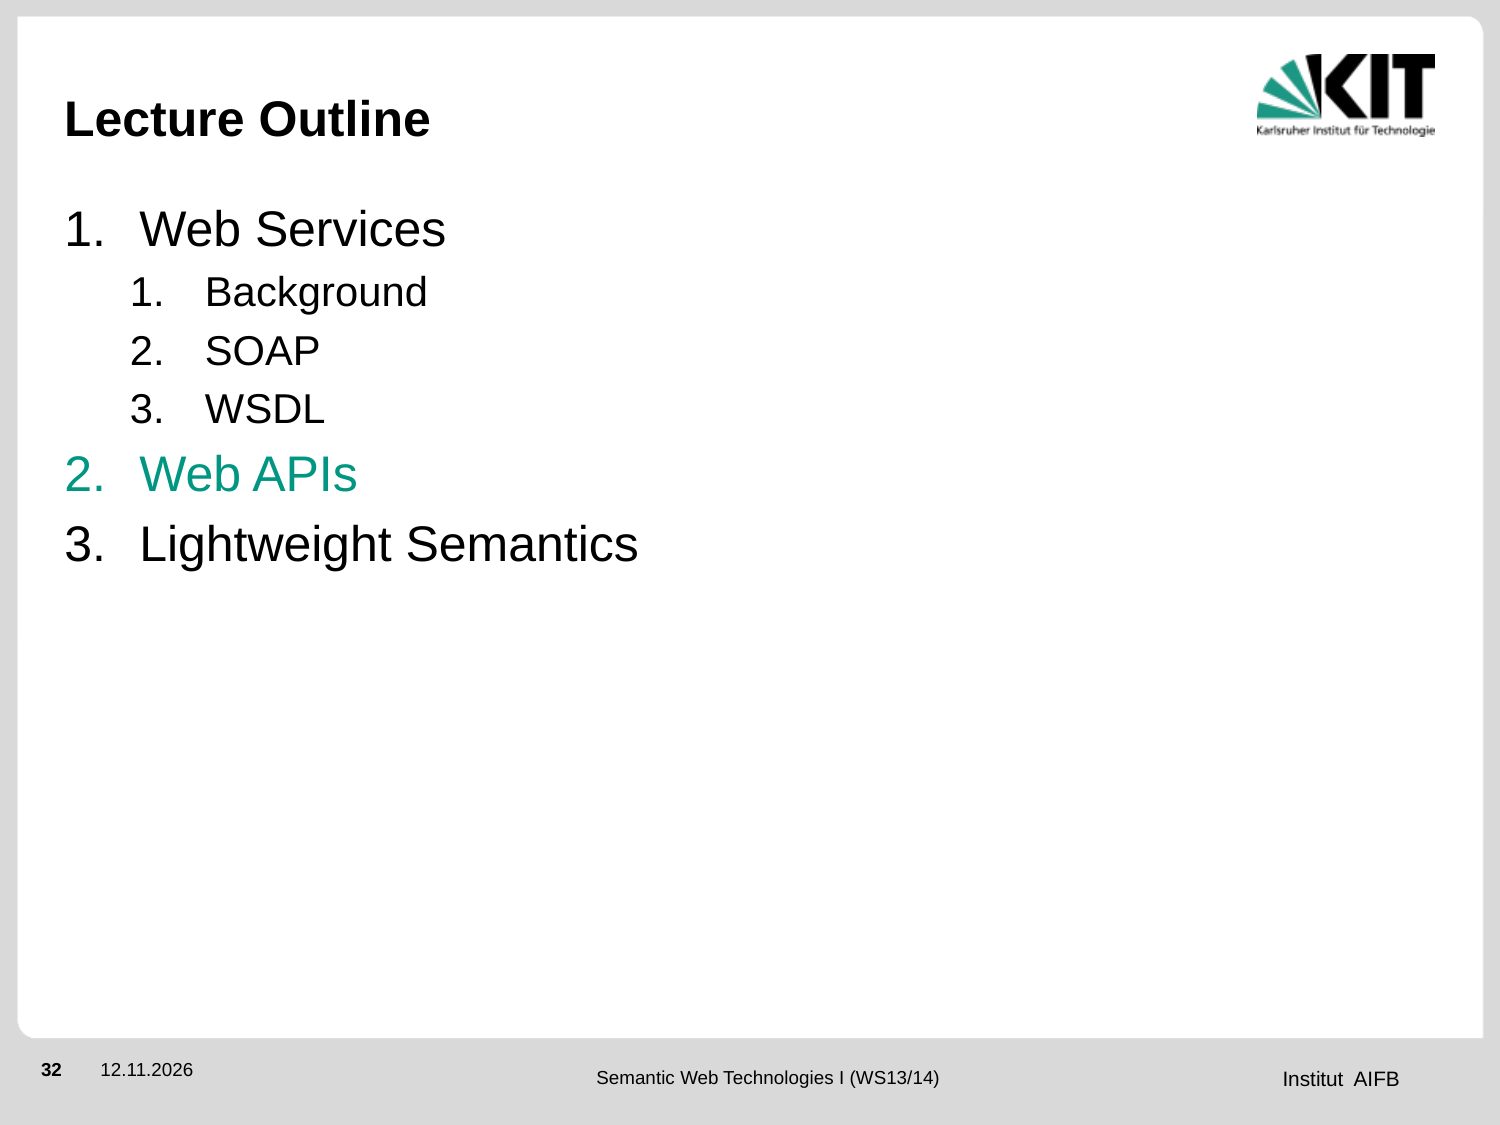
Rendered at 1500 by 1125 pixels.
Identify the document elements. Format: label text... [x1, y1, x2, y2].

title Lecture Outline [64, 54, 1198, 147]
list Web Services Background SOAP WSDL Web APIs Lightweight Semantics [64, 196, 1436, 1000]
picture [0, 0, 1500, 1125]
